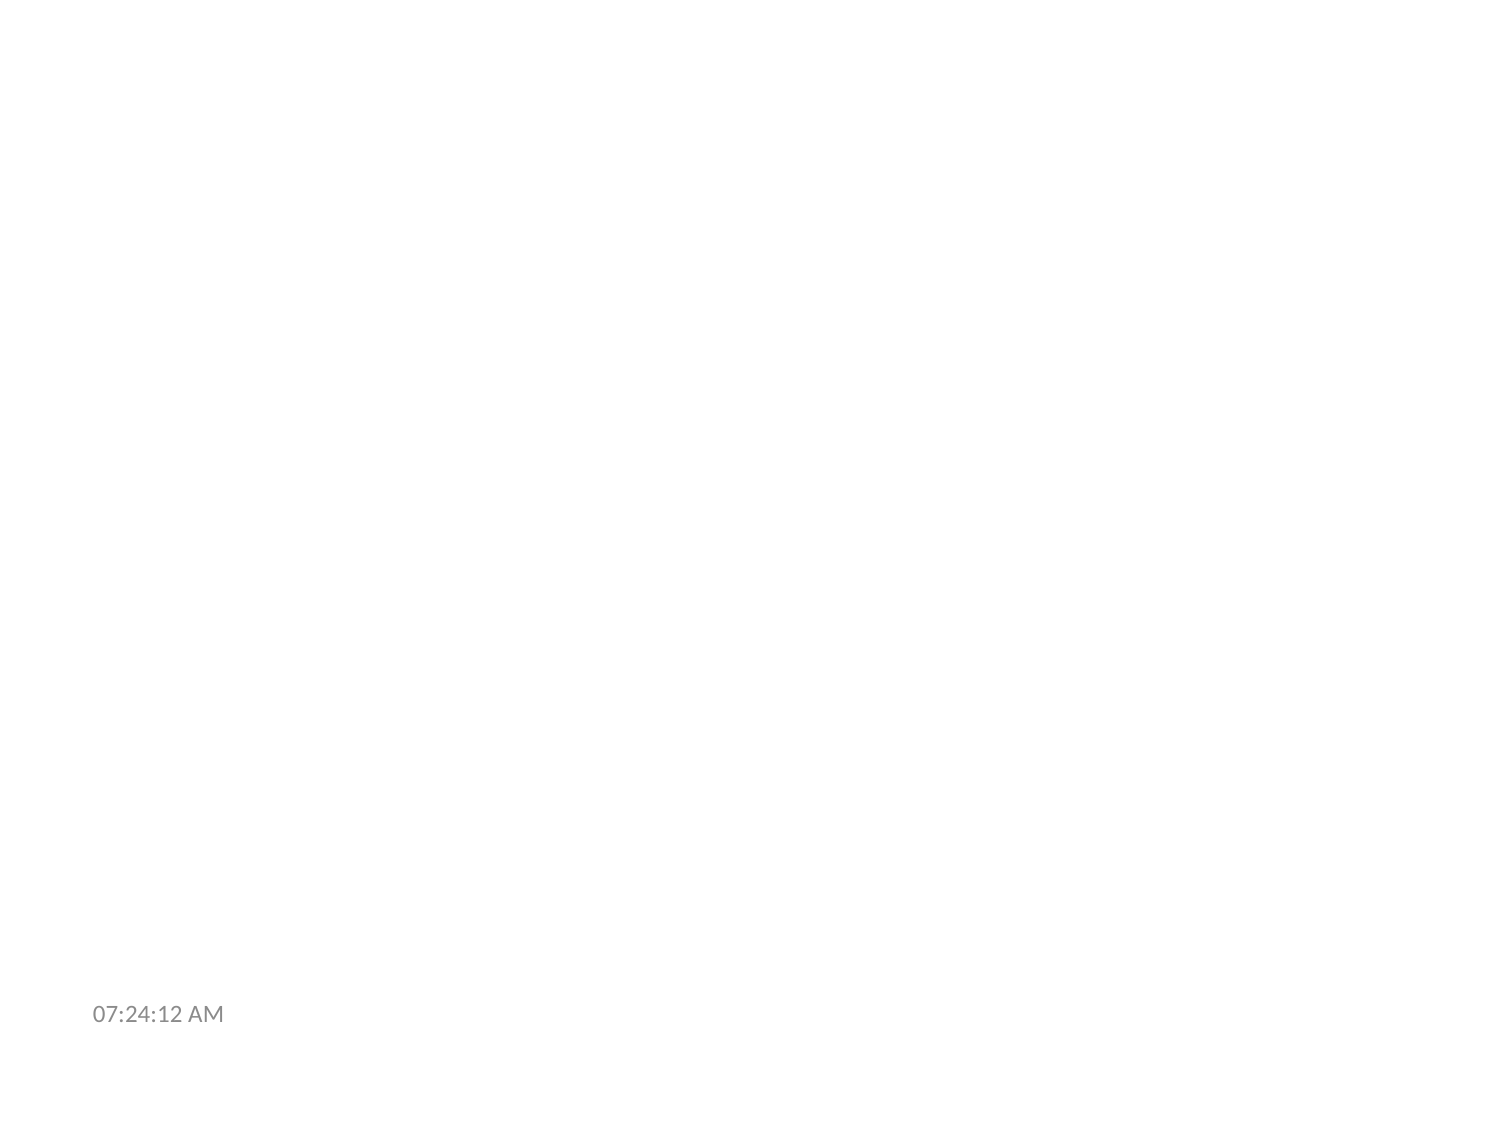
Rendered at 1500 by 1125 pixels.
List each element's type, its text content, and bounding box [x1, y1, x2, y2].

text_box 3:35:09 PM [77, 982, 428, 1043]
